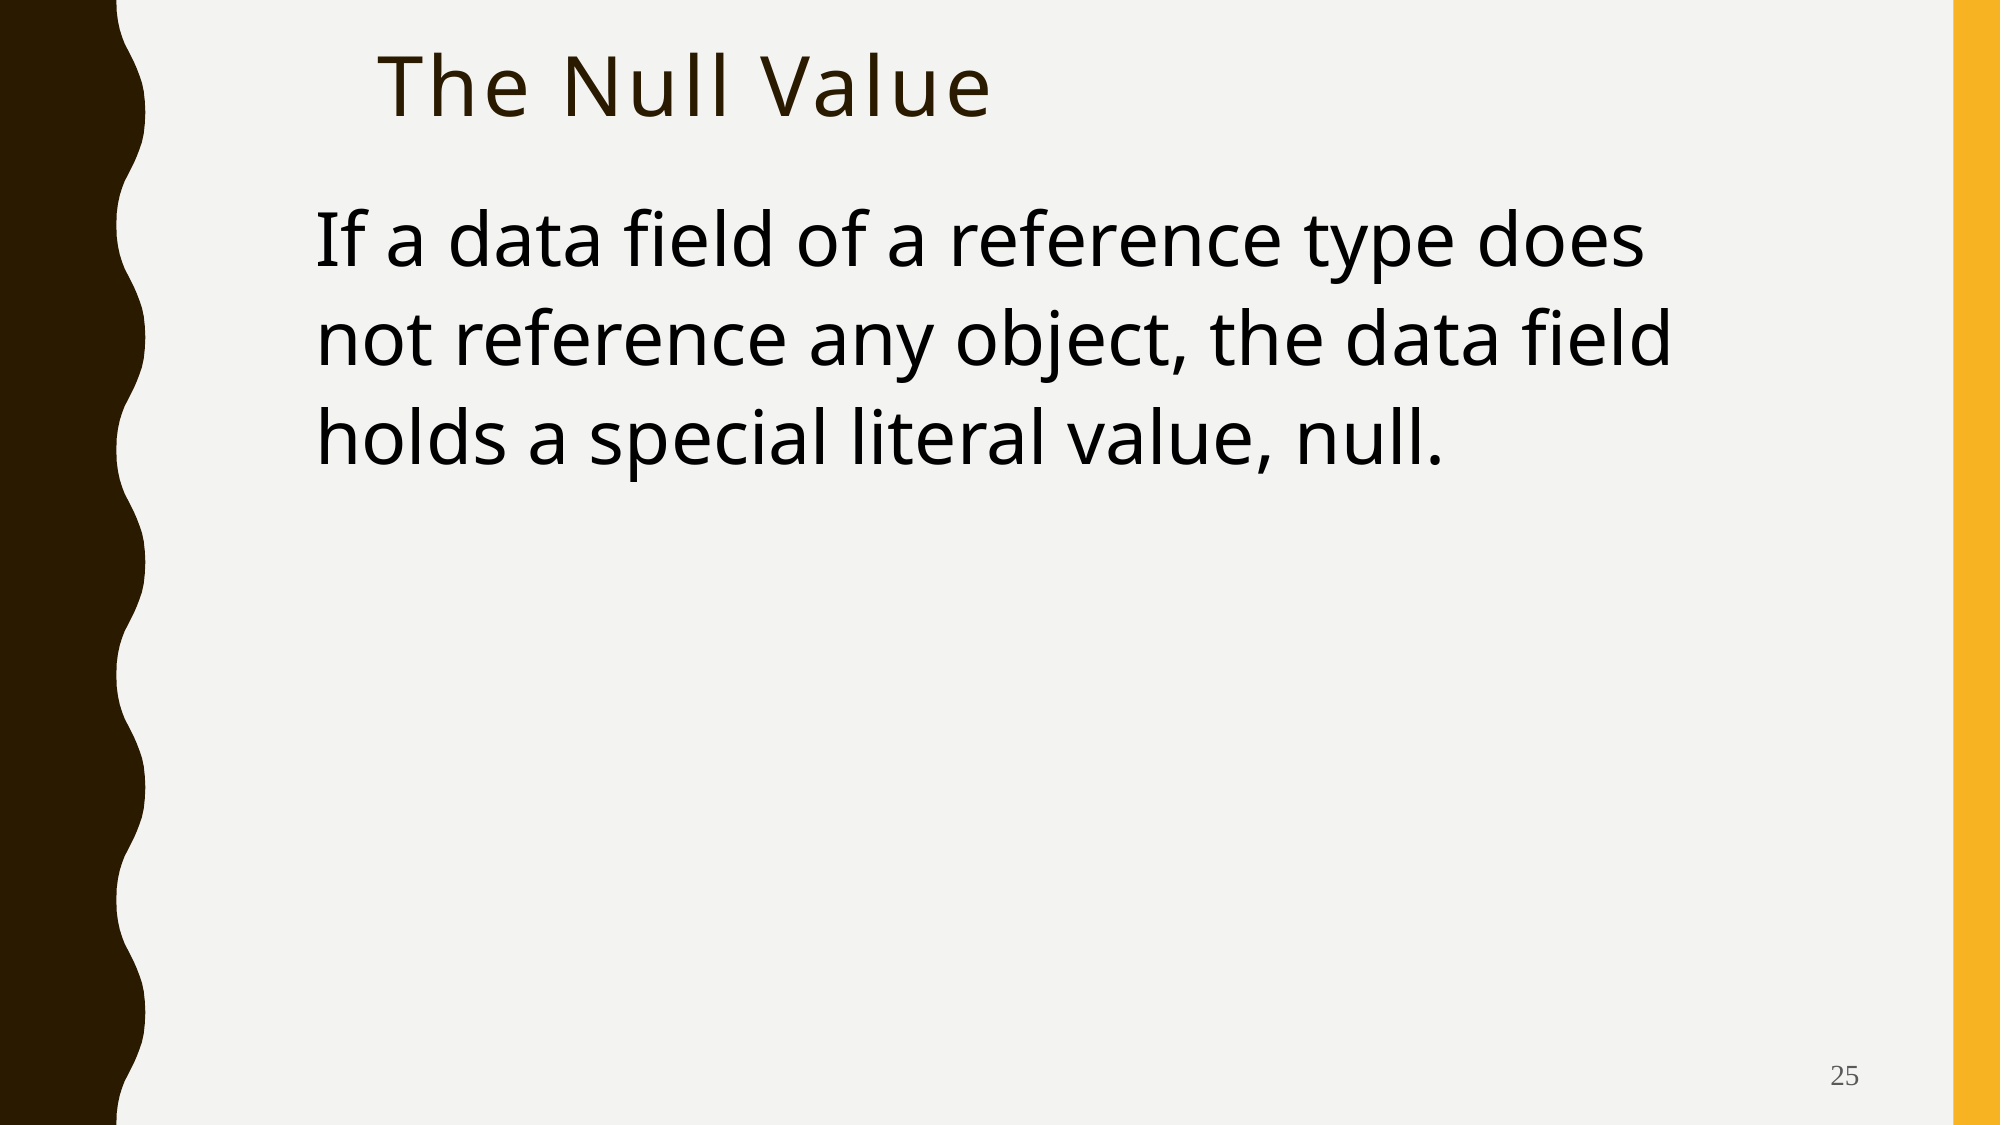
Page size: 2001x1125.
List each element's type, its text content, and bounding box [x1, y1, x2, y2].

slide_number 25 [1412, 1045, 1875, 1103]
title The Null Value [362, 37, 1638, 147]
list If a data field of a reference type does not reference any object, the data field holds a special literal value, null. [300, 174, 1713, 1050]
